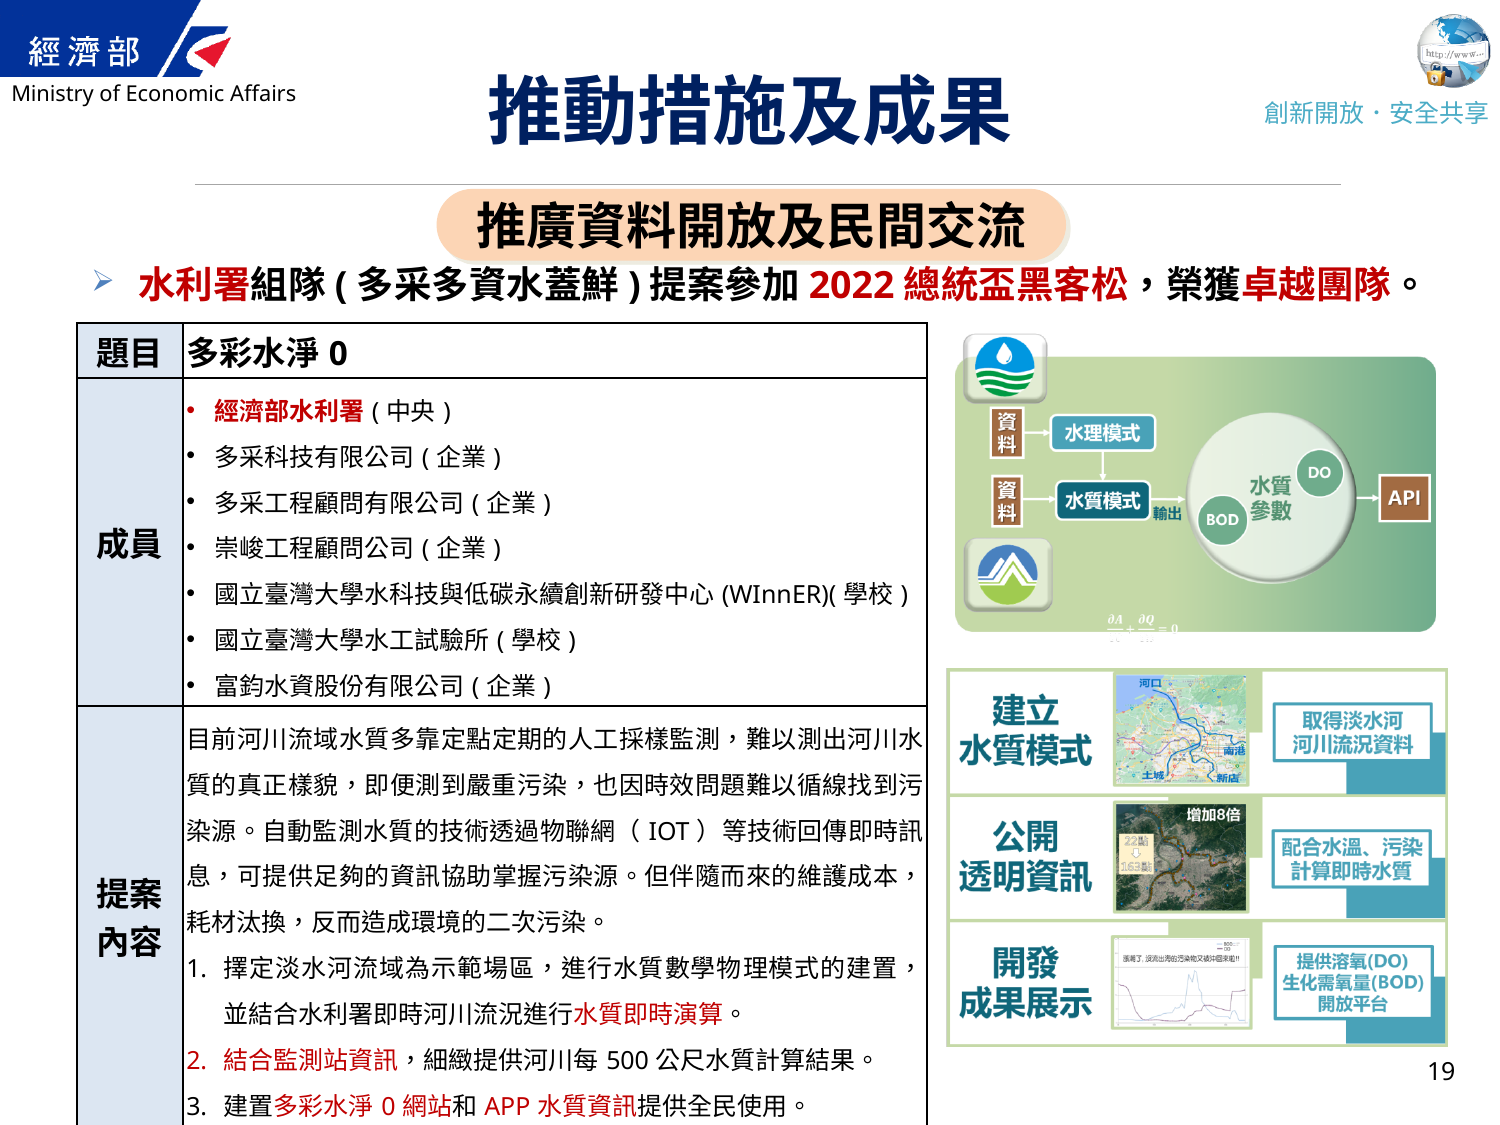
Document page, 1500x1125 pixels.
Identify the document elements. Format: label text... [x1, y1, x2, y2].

table_cell 經濟部水利署(中央) 多采科技有限公司(企業) 多采工程顧問有限公司(企業) 崇峻工程顧問公司(企業) 國立臺灣大學水科技與低碳永續創新研發中心(WInnER)(學校) 國立臺灣大學水工試驗所(學校) 富鈞水資股份有限公司(企業) [184, 379, 926, 705]
picture [1411, 10, 1495, 90]
slide_number 19 [1120, 1042, 1471, 1103]
table_cell 提案內容 [78, 707, 182, 1125]
table_cell 成員 [78, 379, 182, 705]
picture [938, 668, 1448, 1048]
table_header 多彩水淨0 [184, 324, 926, 377]
picture [0, 0, 231, 77]
table_header 題目 [78, 324, 182, 377]
text_box 水利署組隊(多采多資水蓋鮮)提案參加2022總統盃黑客松，榮獲卓越團隊。 [76, 231, 1483, 333]
picture [955, 332, 1436, 646]
text_box 推廣資料開放及民間交流 [436, 188, 1067, 231]
table_cell 目前河川流域水質多靠定點定期的人工採樣監測，難以測出河川水質的真正樣貌，即便測到嚴重污染，也因時效問題難以循線找到污染源。自動監測水質的技術透過物聯網（IOT）等技術回傳即時訊息，可提供足夠的資訊協助掌握污染源。但伴隨而來的維護成本，耗材汰換，反而造成環境的二次污染。 擇定淡水河流域為示範場區，進行水質數學物理模式的建置，並結合水利署即時河川流況進行水質即時演算。 結合監測站資訊，細緻提供河川每500公尺水質計算結果。 建置多彩水淨0網站和APP水質資訊提供全民使用。 [184, 707, 926, 1125]
title 推動措施及成果 [75, 45, 1425, 173]
